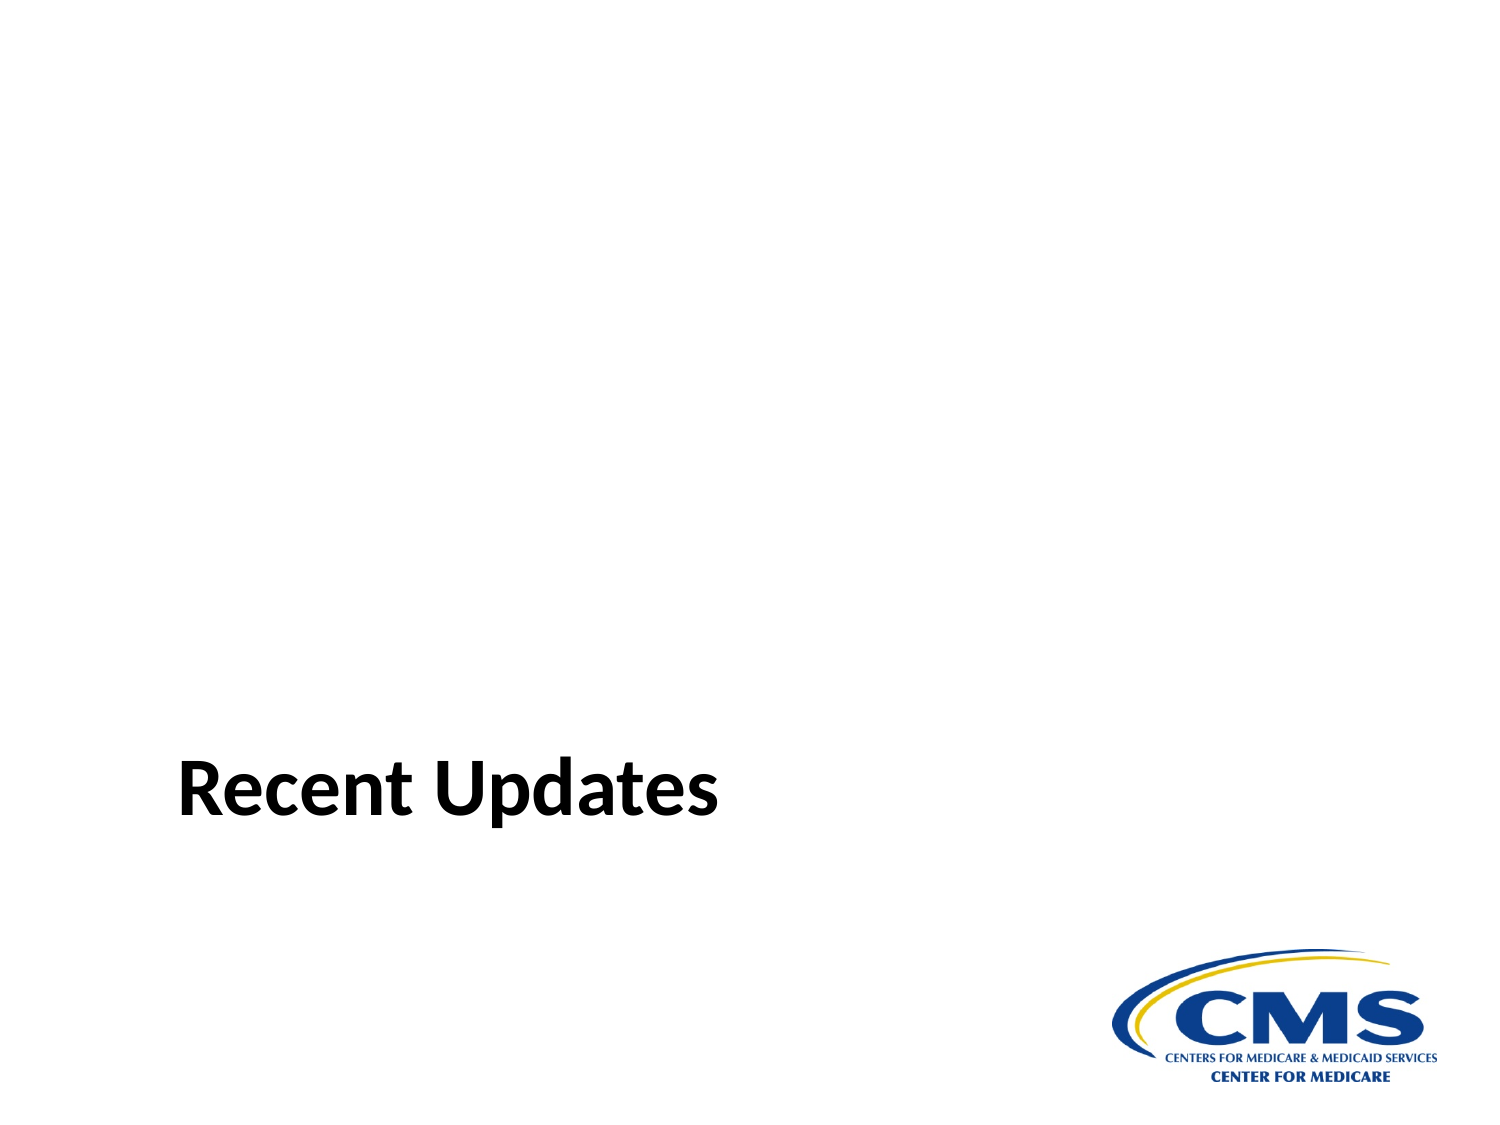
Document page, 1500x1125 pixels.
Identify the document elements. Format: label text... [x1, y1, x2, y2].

picture [1112, 949, 1437, 1082]
text_box Recent Updates [162, 724, 819, 865]
